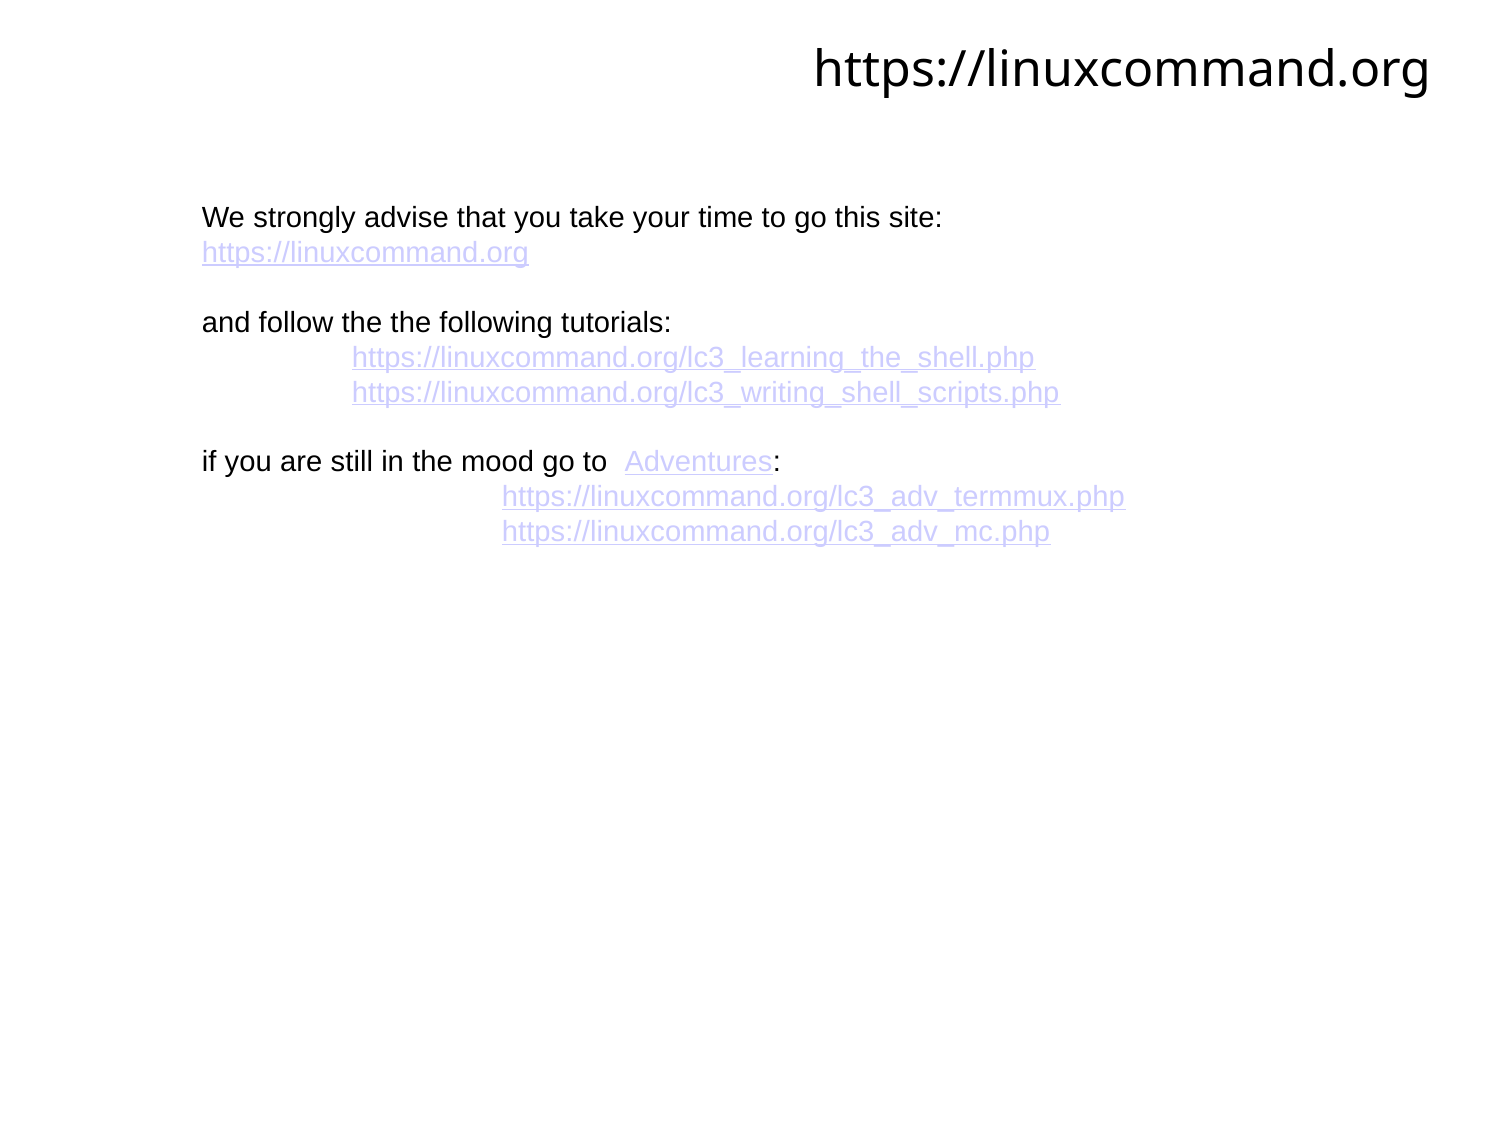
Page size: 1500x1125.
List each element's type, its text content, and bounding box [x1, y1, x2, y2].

text_box We strongly advise that you take your time to go this site: https://linuxcommand.org and follow the the following tutorials: https://linuxcommand.org/lc3_learning_the_shell.php https://linuxcommand.org/lc3_writing_shell_scripts.php if you are still in the mood go to Adventures: https://linuxcommand.org/lc3_adv_termmux.php https://linuxcommand.org/lc3_adv_mc.php [187, 190, 1141, 590]
text_box https://linuxcommand.org [798, 28, 1447, 104]
